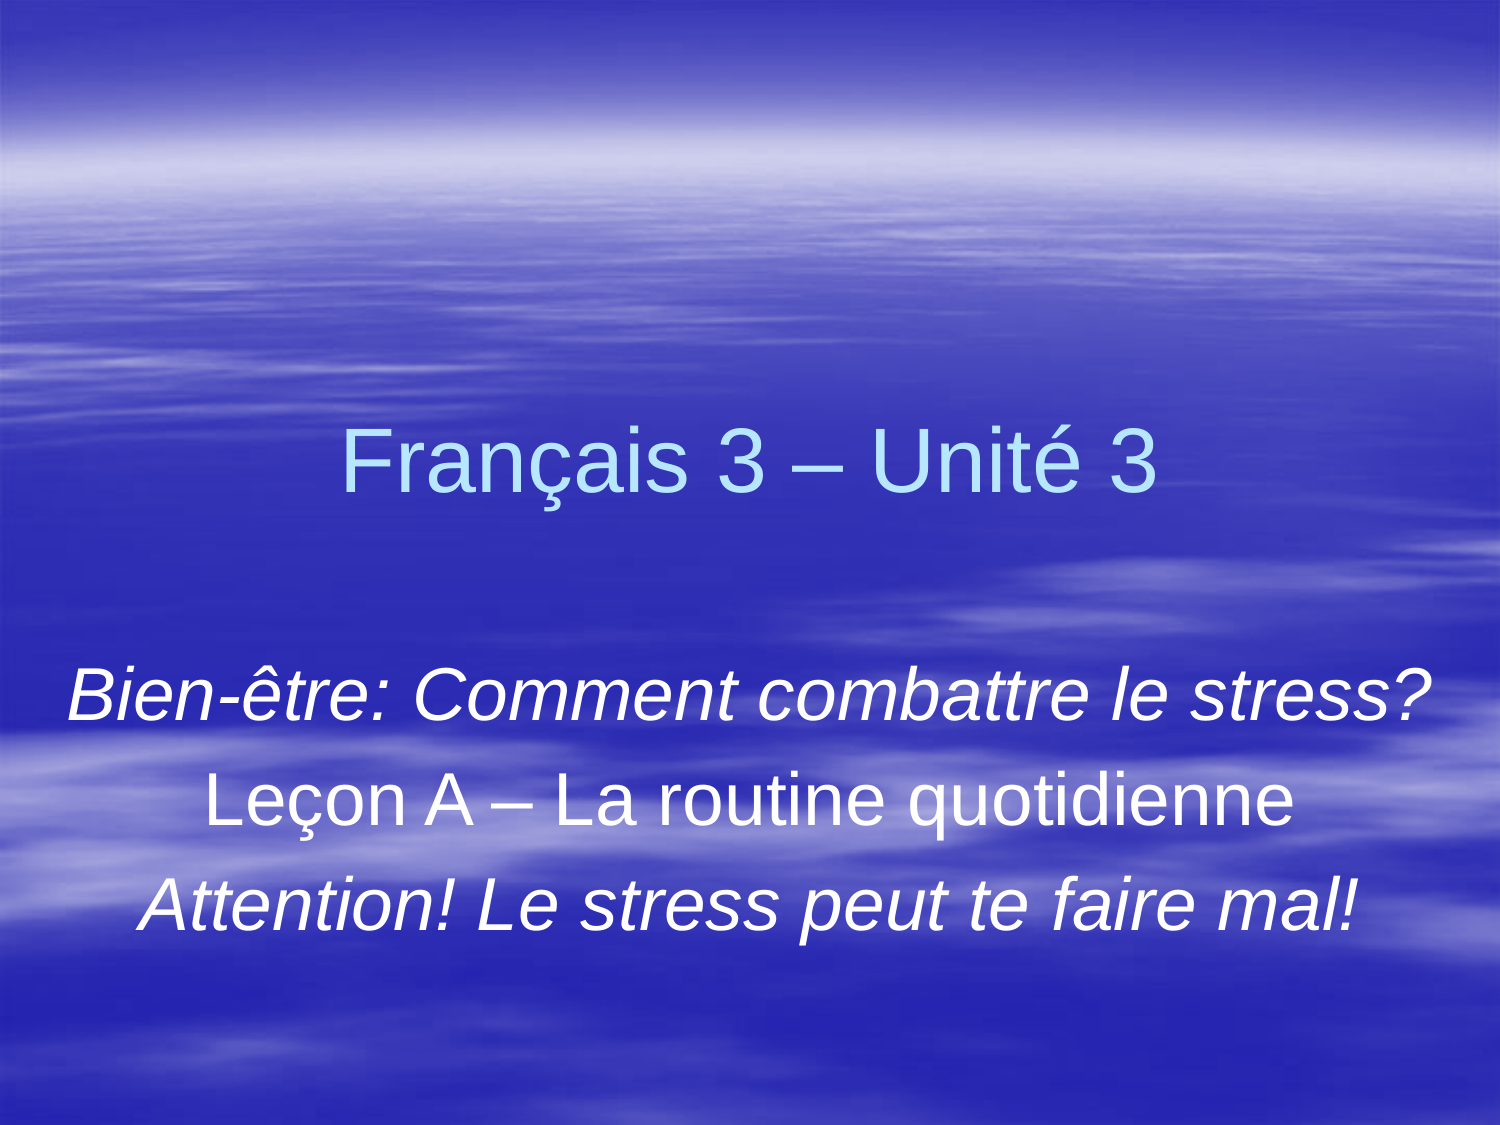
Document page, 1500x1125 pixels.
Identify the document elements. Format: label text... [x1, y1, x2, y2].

title Français 3 – Unité 3 [112, 324, 1388, 588]
subtitle Bien-être: Comment combattre le stress? Leçon A – La routine quotidienne Attention! Le stress peut te faire mal! [0, 637, 1500, 1038]
